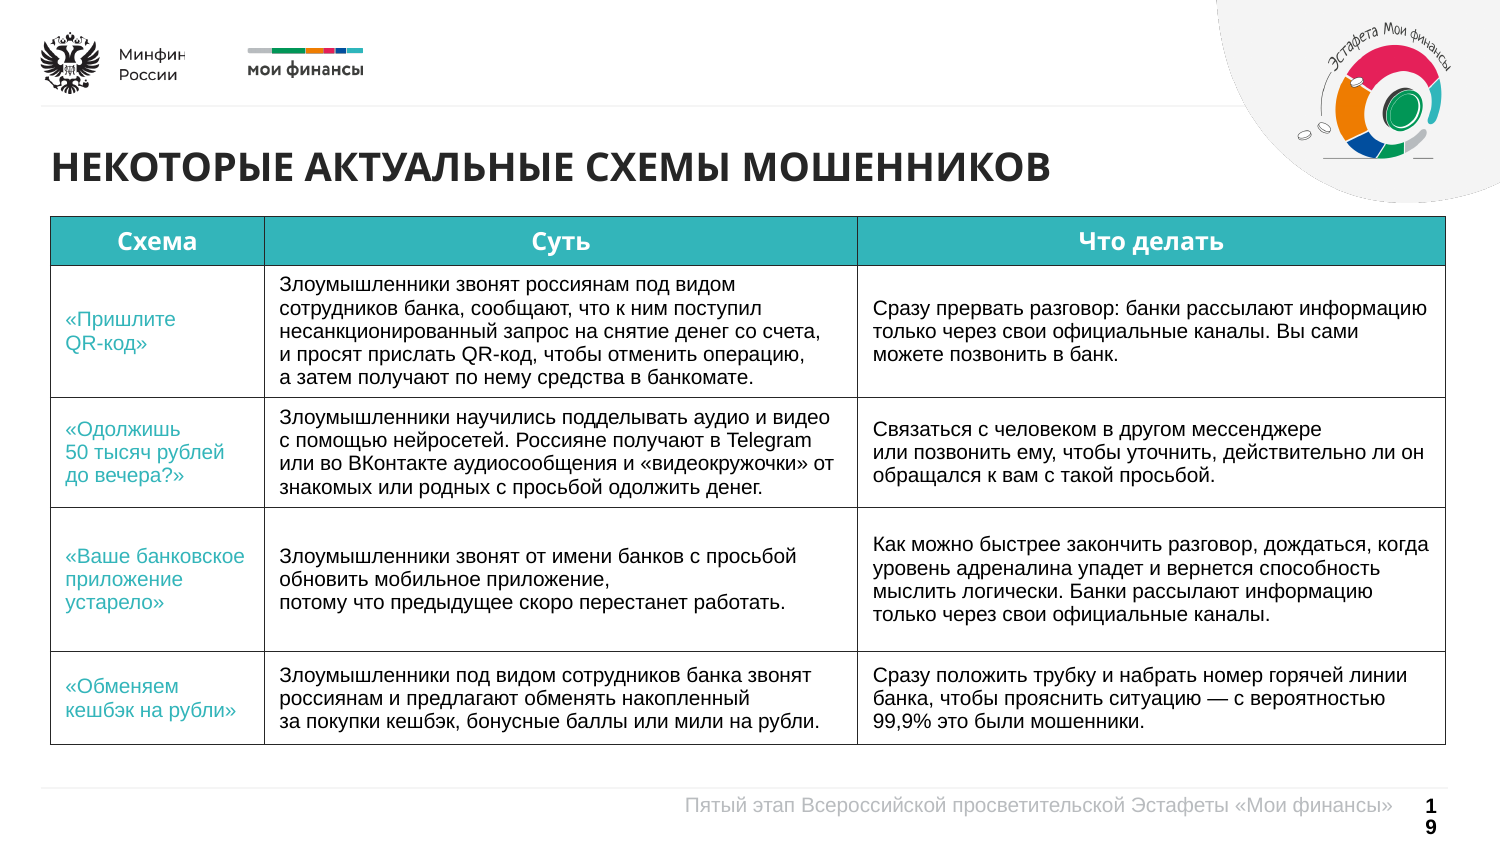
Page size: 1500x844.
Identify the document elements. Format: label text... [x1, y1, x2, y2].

slide_number 19 [1416, 783, 1447, 827]
table_cell «Одолжишь 50 тысяч рублей до вечера?» [51, 398, 264, 507]
table_header Суть [265, 217, 857, 265]
table_cell Злоумышленники под видом сотрудников банка звонят россиянам и предлагают обменять накопленный за покупки кешбэк, бонусные баллы или мили на рубли. [265, 652, 857, 744]
picture [1216, 0, 1500, 203]
table_cell Злоумышленники звонят россиянам под видом сотрудников банка, сообщают, что к ним поступил несанкционированный запрос на снятие денег со счета, и просят прислать QR-код, чтобы отменить операцию, а затем получают по нему средства в банкомате. [265, 266, 857, 397]
table_cell Злоумышленники звонят от имени банков с просьбой обновить мобильное приложение, потому что предыдущее скоро перестанет работать. [265, 508, 857, 651]
table_header Что делать [858, 217, 1445, 265]
table_header Схема [51, 217, 264, 265]
table_cell Злоумышленники научились подделывать аудио и видео с помощью нейросетей. Россияне получают в Telegram или во ВКонтакте аудиосообщения и «видеокружочки» от знакомых или родных с просьбой одолжить денег. [265, 398, 857, 507]
table_cell «Пришлите QR-код» [51, 266, 264, 397]
table_cell Сразу прервать разговор: банки рассылают информацию только через свои официальные каналы. Вы сами можете позвонить в банк. [858, 266, 1445, 397]
table_cell Как можно быстрее закончить разговор, дождаться, когда уровень адреналина упадет и вернется способность мыслить логически. Банки рассылают информацию только через свои официальные каналы. [858, 508, 1445, 651]
title НЕКОТОРЫЕ АКТУАЛЬНЫЕ СХЕМЫ МОШЕННИКОВ [50, 142, 1249, 199]
table_cell «Обменяем кешбэк на рубли» [51, 652, 264, 744]
table_cell Сразу положить трубку и набрать номер горячей линии банка, чтобы прояснить ситуацию — с вероятностью 99,9% это были мошенники. [858, 652, 1445, 744]
table_cell Связаться с человеком в другом мессенджере или позвонить ему, чтобы уточнить, действительно ли он обращался к вам с такой просьбой. [858, 398, 1445, 507]
table_cell «Ваше банковское приложение устарело» [51, 508, 264, 651]
